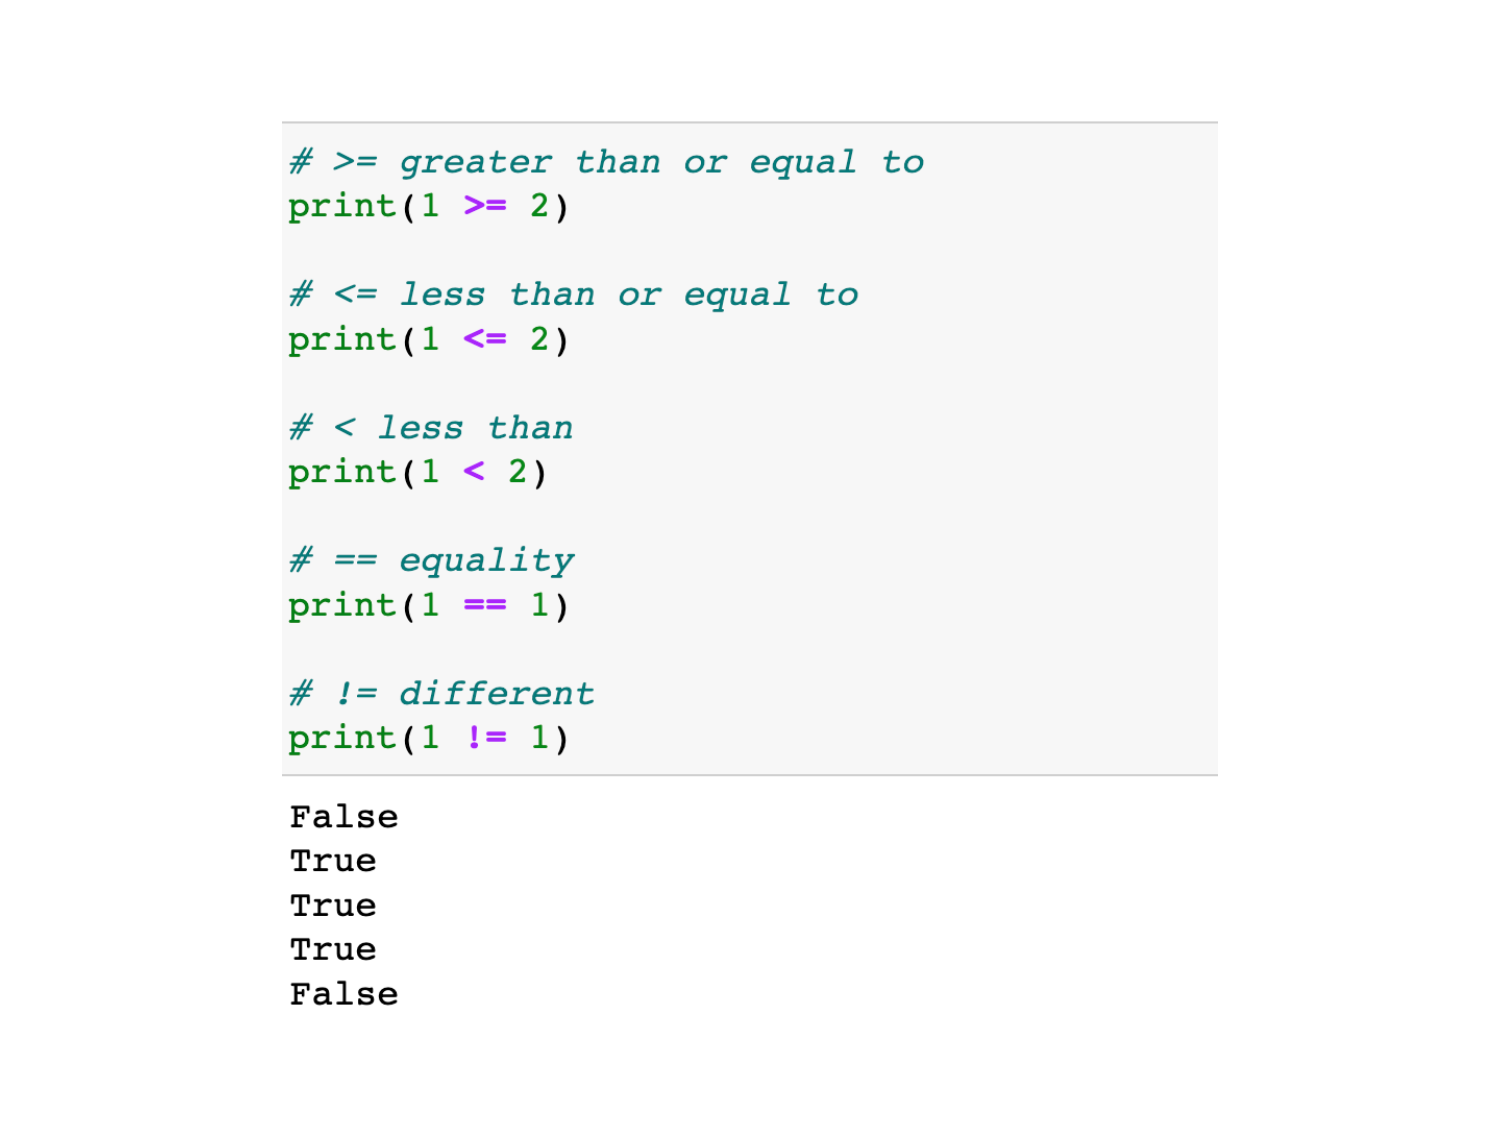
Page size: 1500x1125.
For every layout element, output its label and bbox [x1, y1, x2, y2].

picture [282, 111, 1218, 1014]
